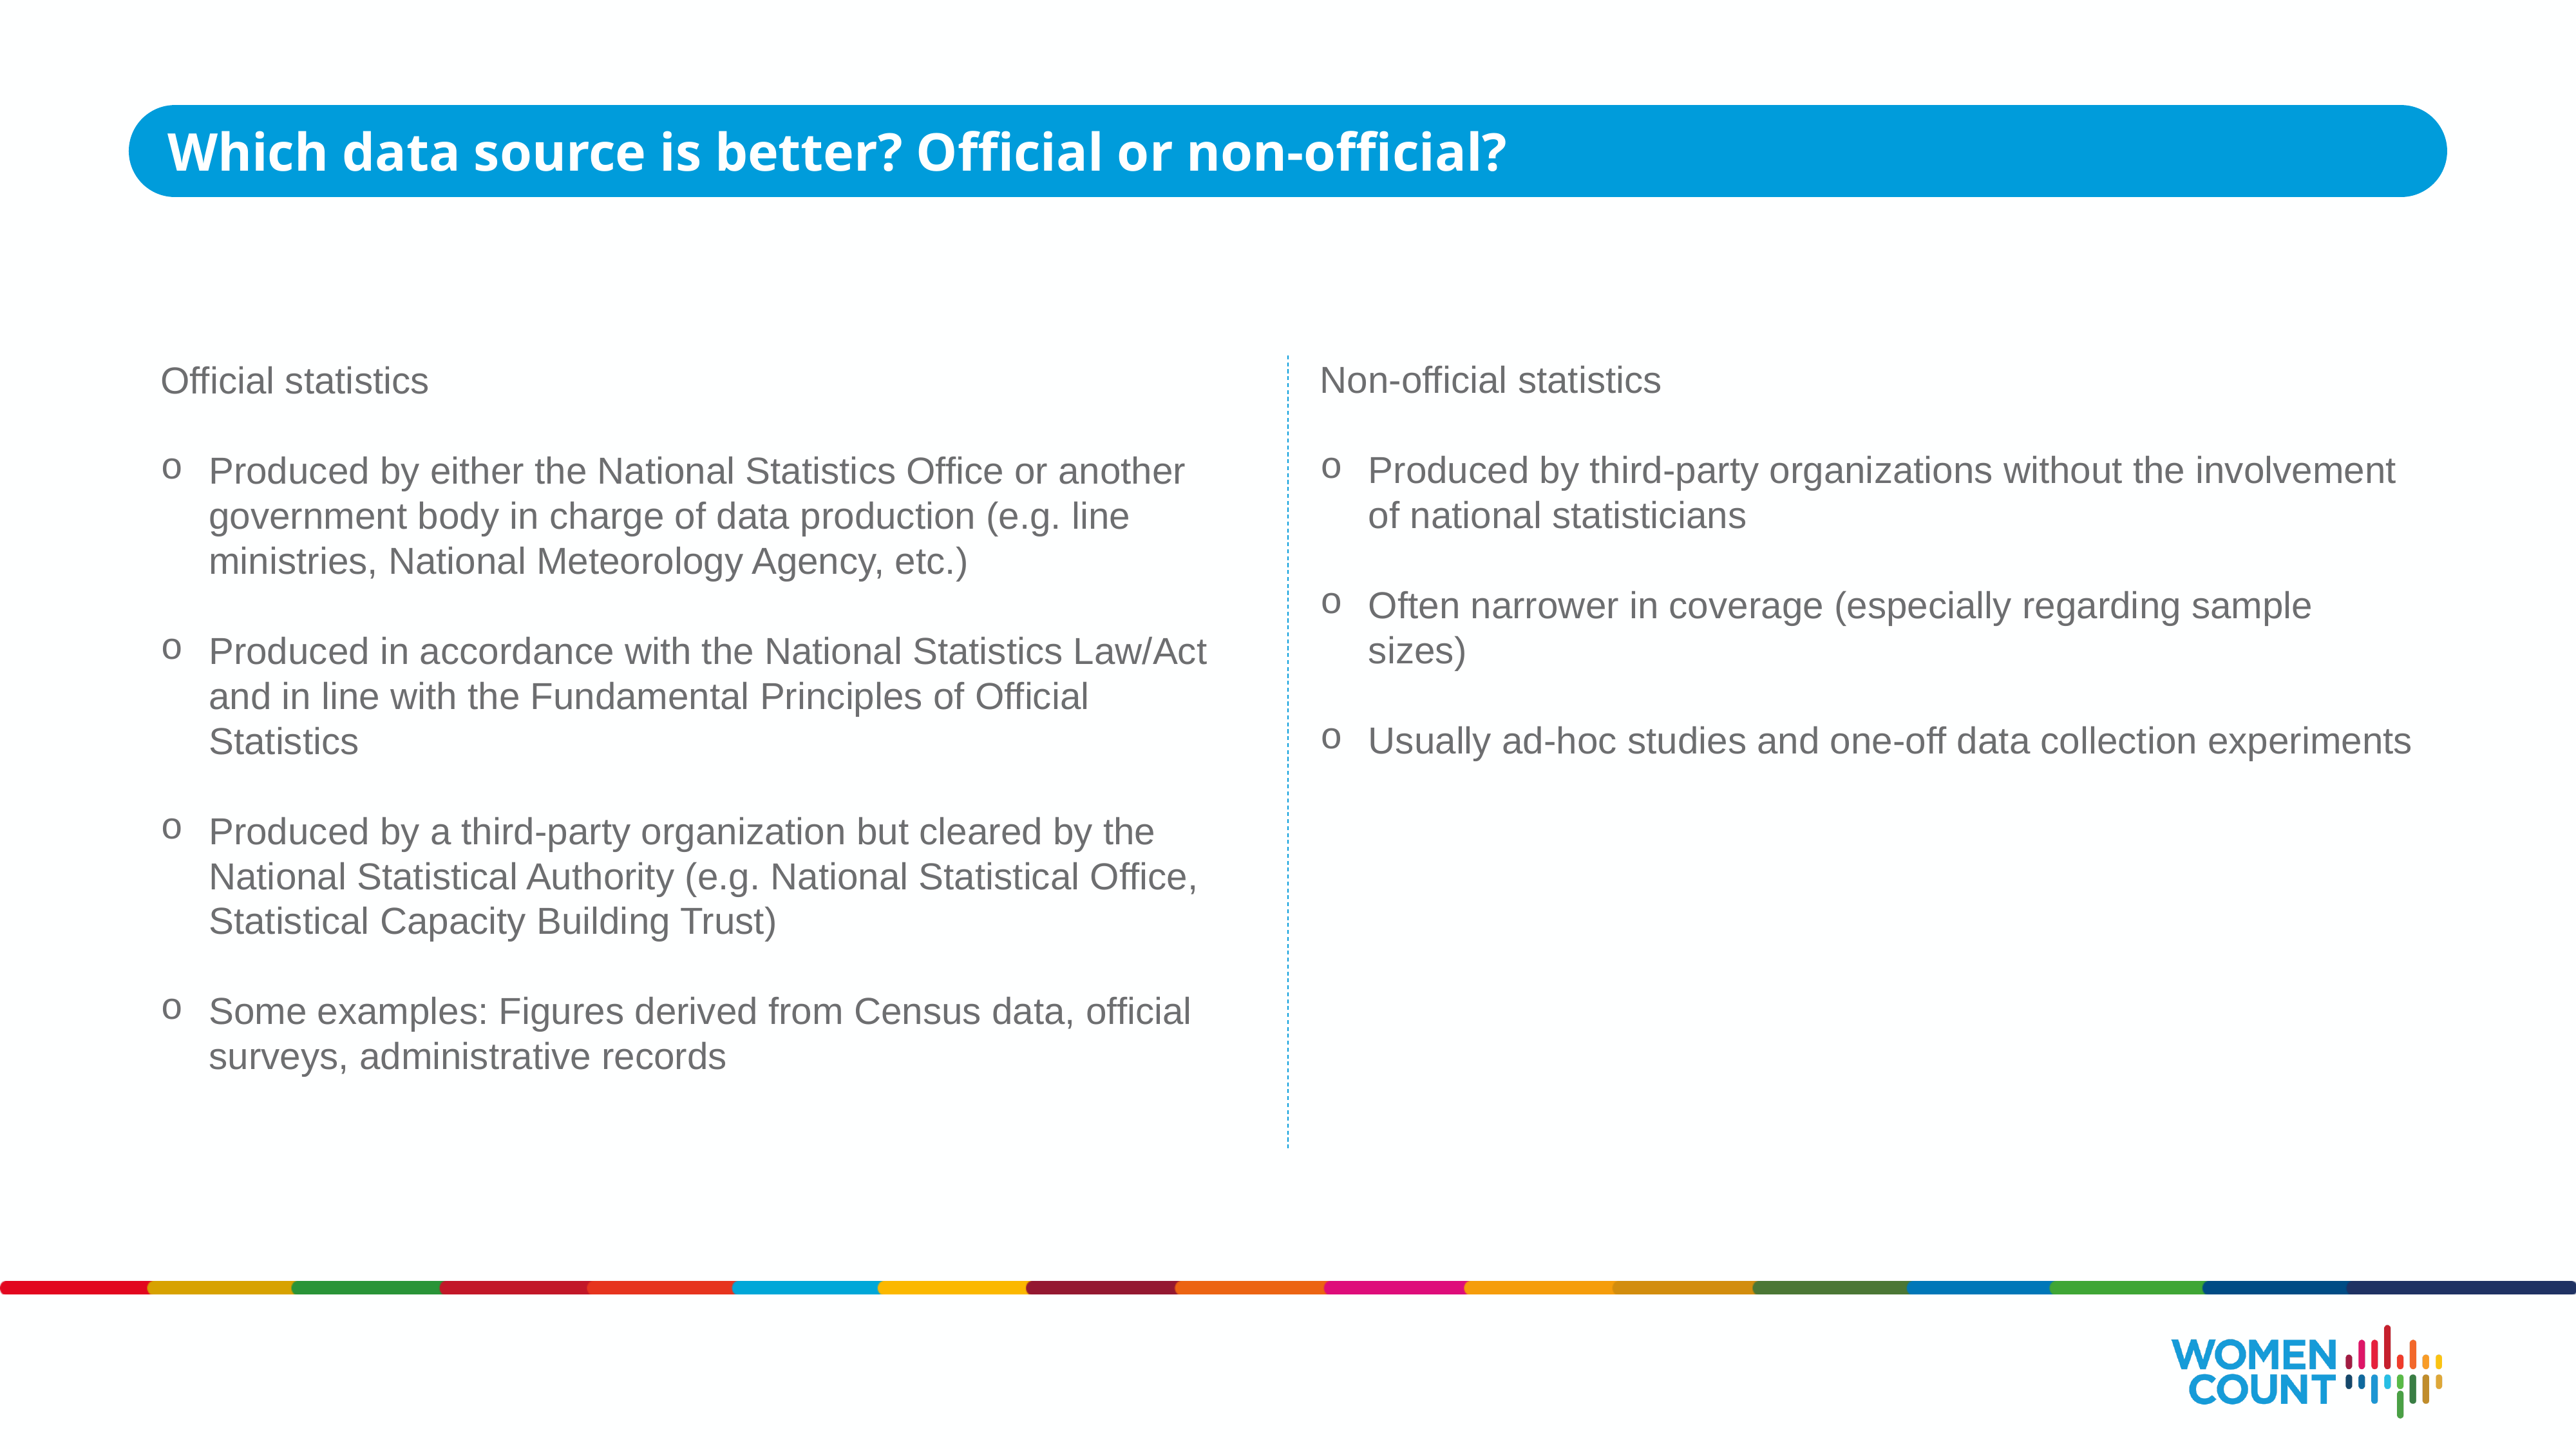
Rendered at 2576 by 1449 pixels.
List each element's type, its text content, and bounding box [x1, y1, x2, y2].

text_box Non-official statistics Produced by third-party organizations without the involvement of national statisticians Often narrower in coverage (especially regarding sample sizes) Usually ad-hoc studies and one-off data collection experiments [1320, 355, 2415, 806]
list Which data source is better? Official or non-official? [167, 119, 2411, 182]
list Official statistics Produced by either the National Statistics Office or another government body in charge of data production (e.g. line ministries, National Meteorology Agency, etc.) Produced in accordance with the National Statistics Law/Act and in line with the Fundamental Principles of Official Statistics Produced by a third-party organization but cleared by the National Statistical Authority (e.g. National Statistical Office, Statistical Capacity Building Trust) Some examples: Figures derived from Census data, official surveys, administrative records [160, 355, 1215, 1221]
